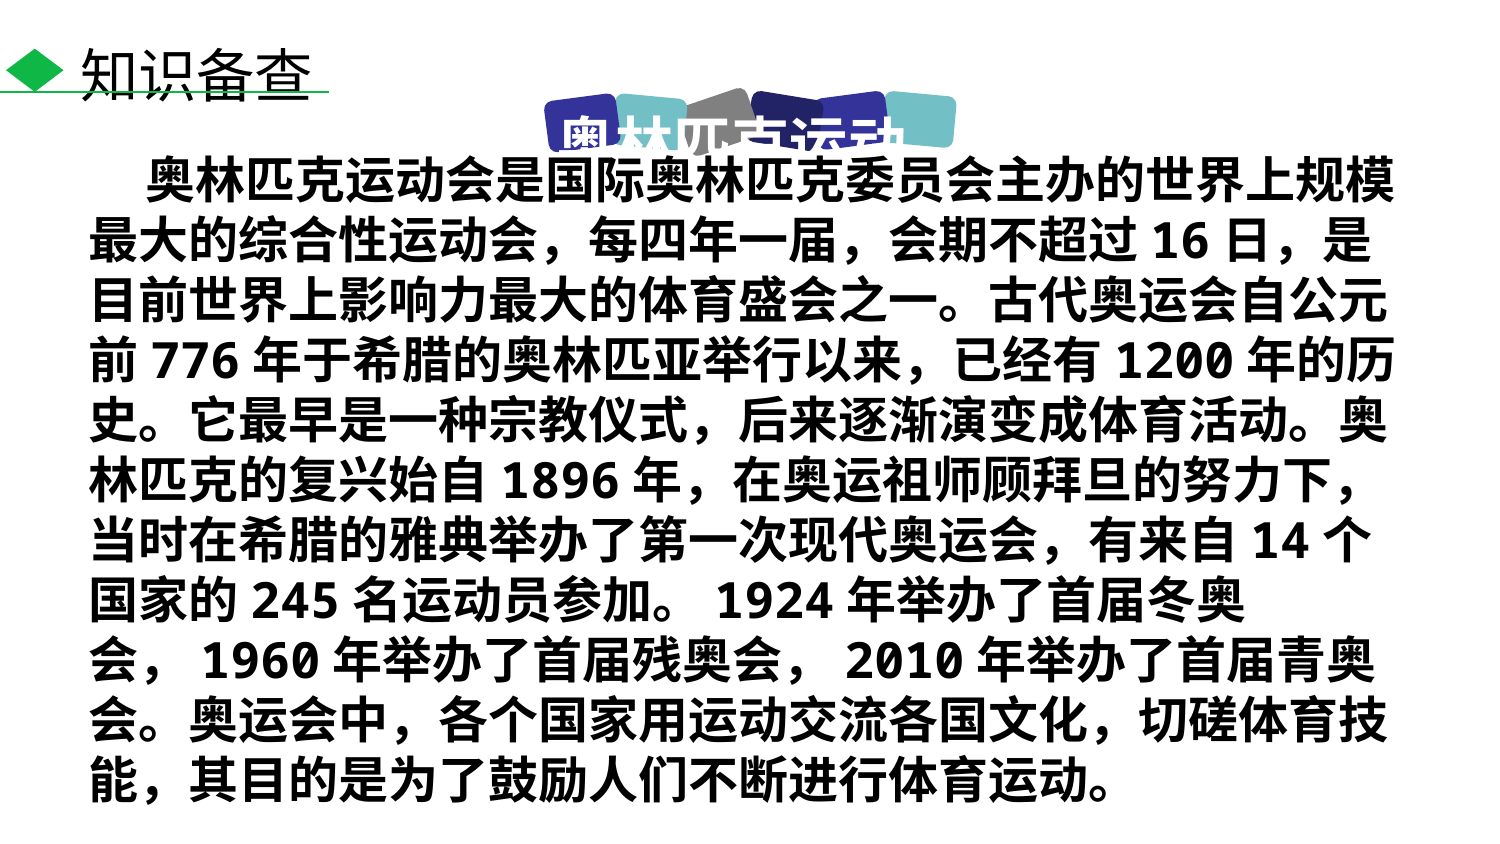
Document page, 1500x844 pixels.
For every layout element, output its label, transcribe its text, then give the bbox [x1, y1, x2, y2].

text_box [0, 32, 330, 118]
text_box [541, 79, 958, 186]
text_box 奥林匹克运动会是国际奥林匹克委员会主办的世界上规模最大的综合性运动会，每四年一届，会期不超过16日，是目前世界上影响力最大的体育盛会之一。古代奥运会自公元前776年于希腊的奥林匹亚举行以来，已经有1200年的历史。它最早是一种宗教仪式，后来逐渐演变成体育活动。奥林匹克的复兴始自1896年，在奥运祖师顾拜旦的努力下，当时在希腊的雅典举办了第一次现代奥运会，有来自14个国家的245名运动员参加。1924年举办了首届冬奥会，1960年举办了首届残奥会，2010年举办了首届青奥会。奥运会中，各个国家用运动交流各国文化，切磋体育技能，其目的是为了鼓励人们不断进行体育运动。 [73, 140, 1427, 816]
